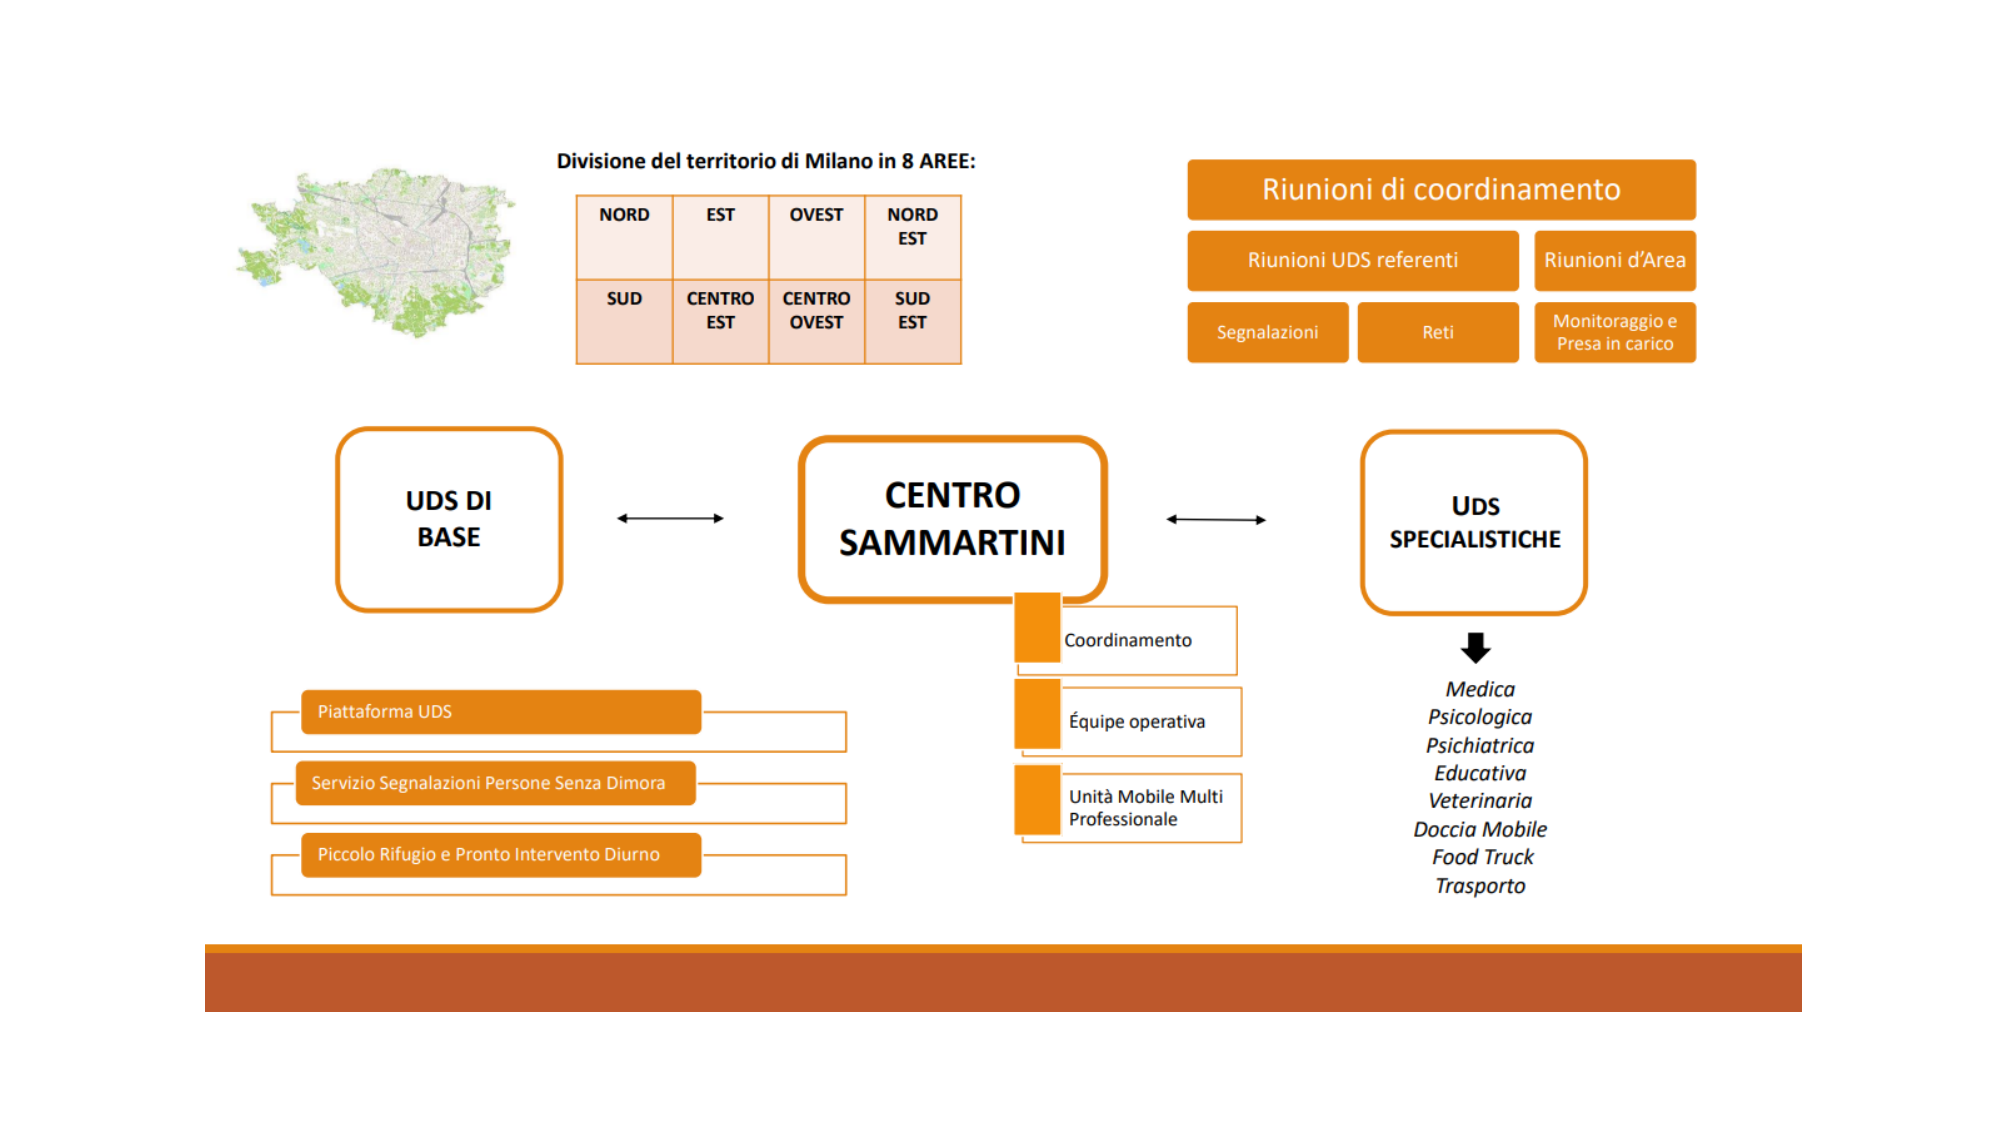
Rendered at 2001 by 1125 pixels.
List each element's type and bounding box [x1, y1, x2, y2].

picture [204, 117, 1802, 1012]
